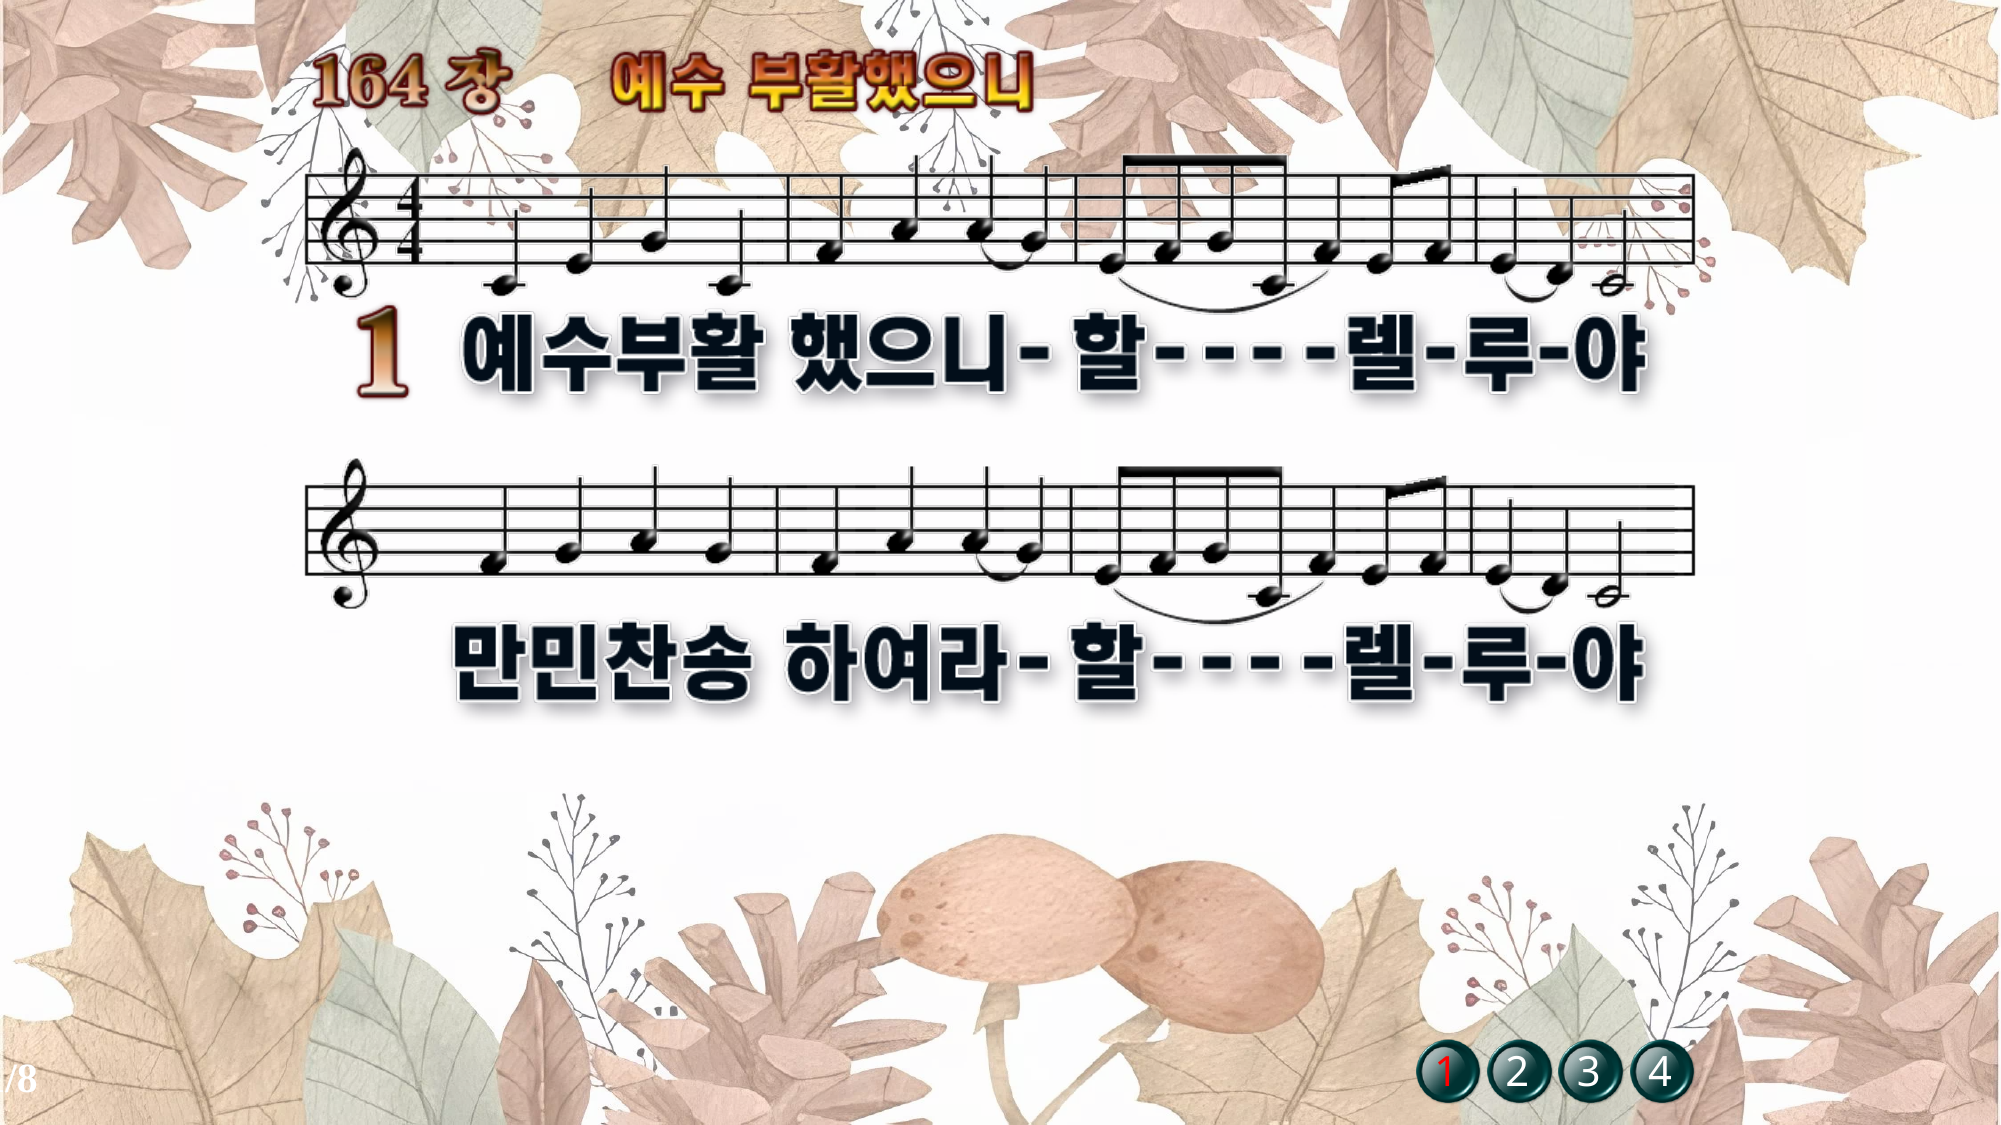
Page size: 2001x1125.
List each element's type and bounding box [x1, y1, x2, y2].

text_box [1484, 1035, 1555, 1106]
text_box [1555, 1035, 1626, 1106]
text_box [1413, 1035, 1484, 1106]
picture [0, 0, 2001, 1125]
text_box [1627, 1035, 1697, 1106]
